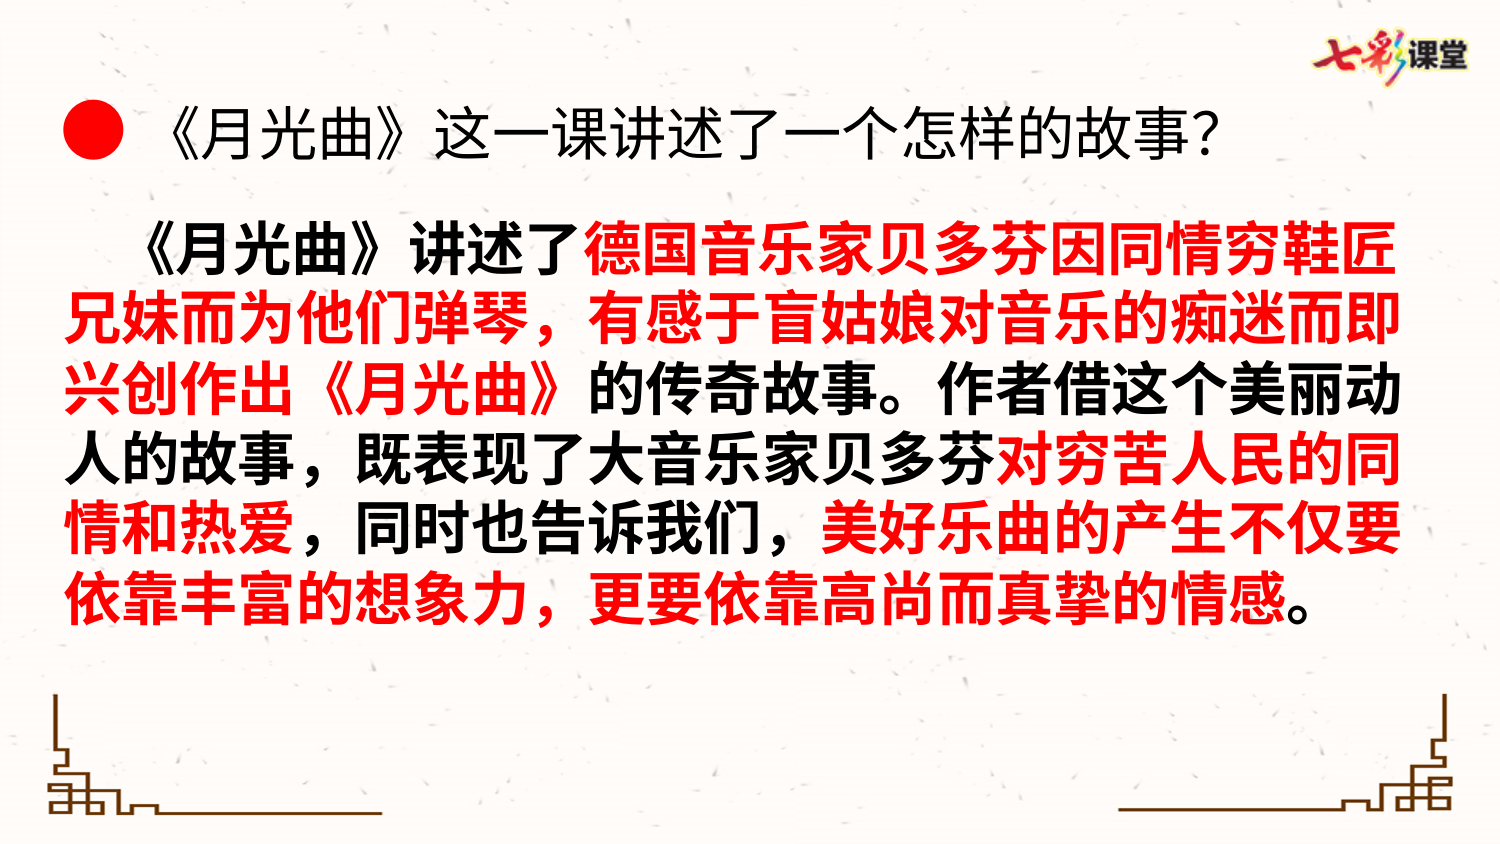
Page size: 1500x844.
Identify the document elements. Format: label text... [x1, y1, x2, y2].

text_box 《月光曲》讲述了德国音乐家贝多芬因同情穷鞋匠兄妹而为他们弹琴，有感于盲姑娘对音乐的痴迷而即兴创作出《月光曲》的传奇故事。作者借这个美丽动人的故事，既表现了大音乐家贝多芬对穷苦人民的同情和热爱，同时也告诉我们，美好乐曲的产生不仅要依靠丰富的想象力，更要依靠高尚而真挚的情感。 [48, 204, 1455, 639]
picture [0, 0, 1500, 844]
text_box ●《月光曲》这一课讲述了一个怎样的故事？ [45, 81, 1265, 177]
